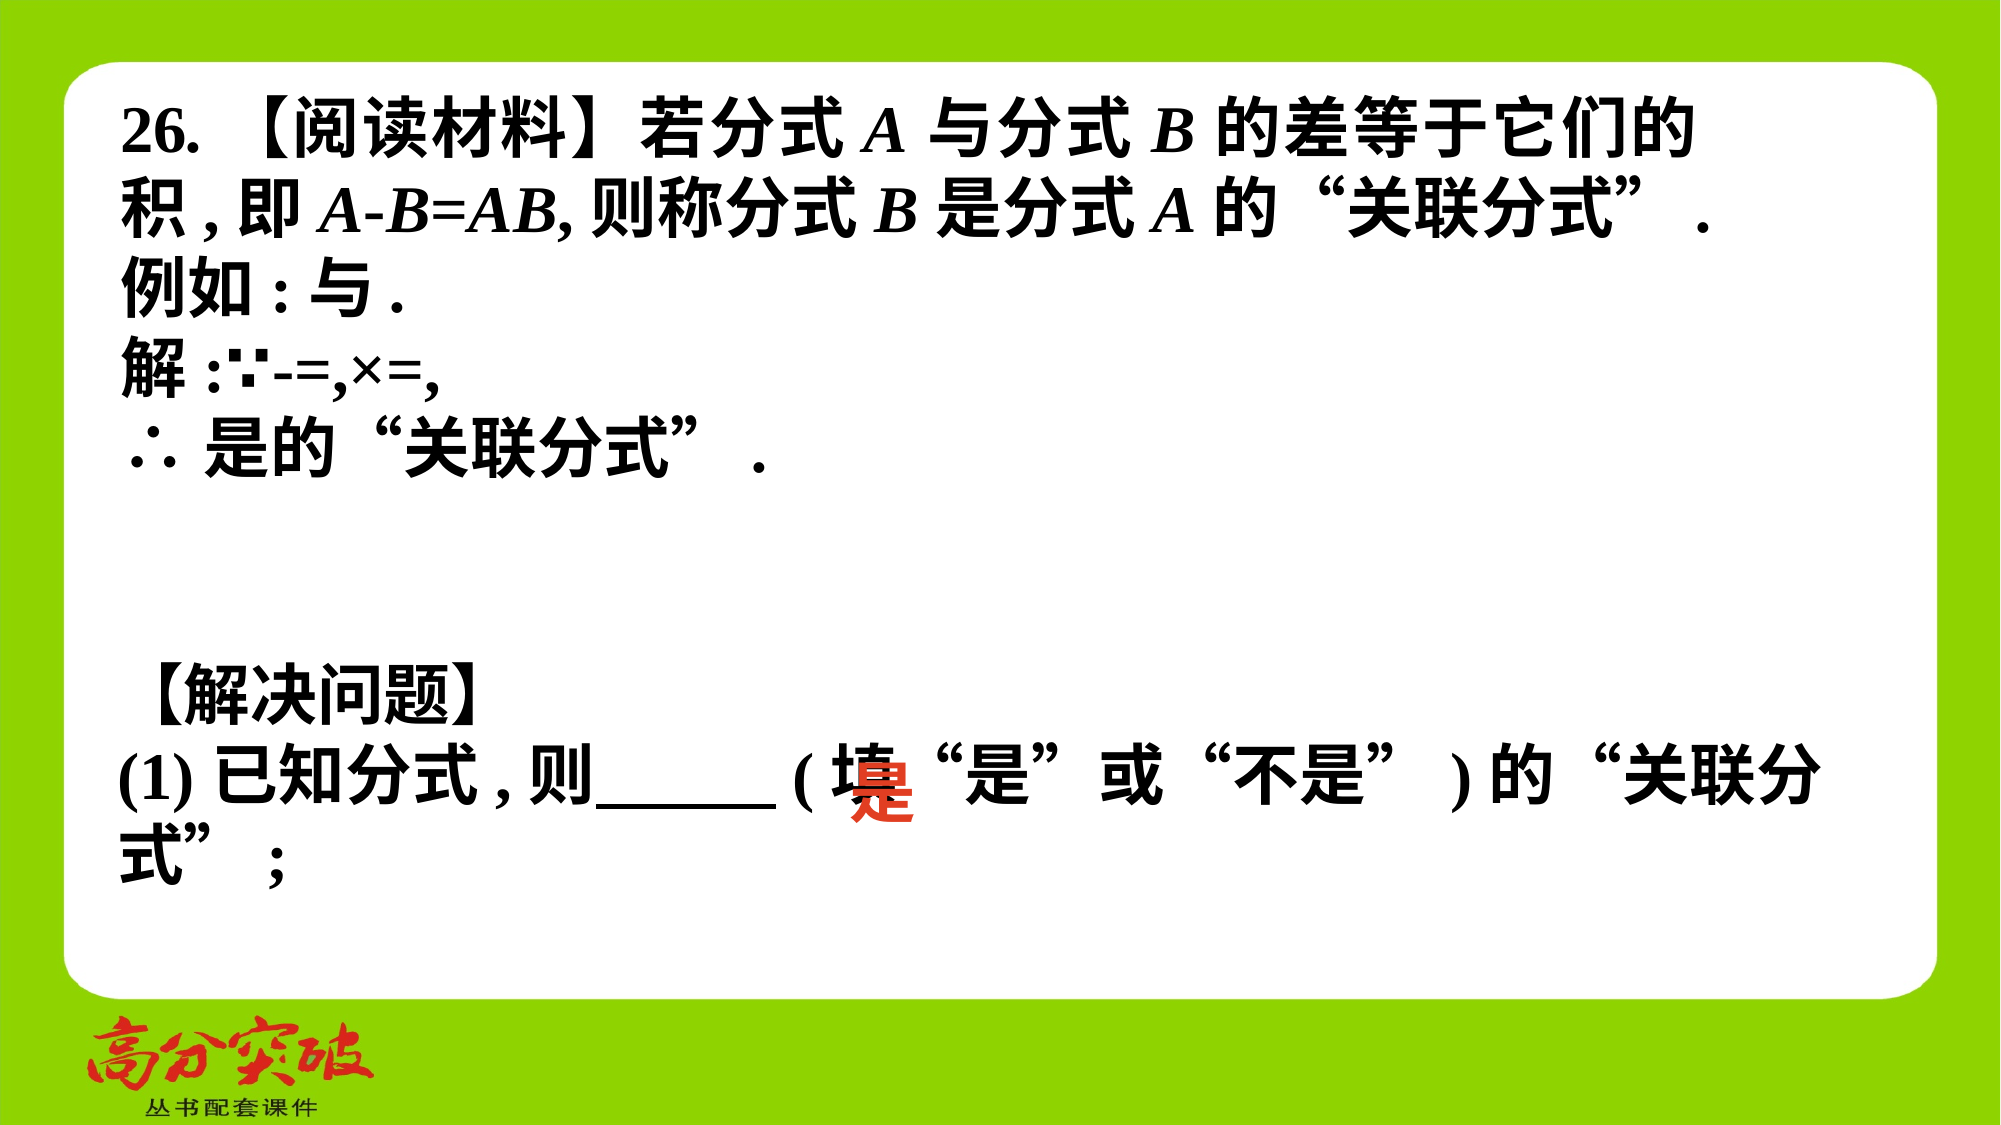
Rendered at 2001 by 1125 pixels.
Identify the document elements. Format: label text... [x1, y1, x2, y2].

text_box 是 [834, 743, 946, 839]
picture [0, 0, 2001, 1125]
